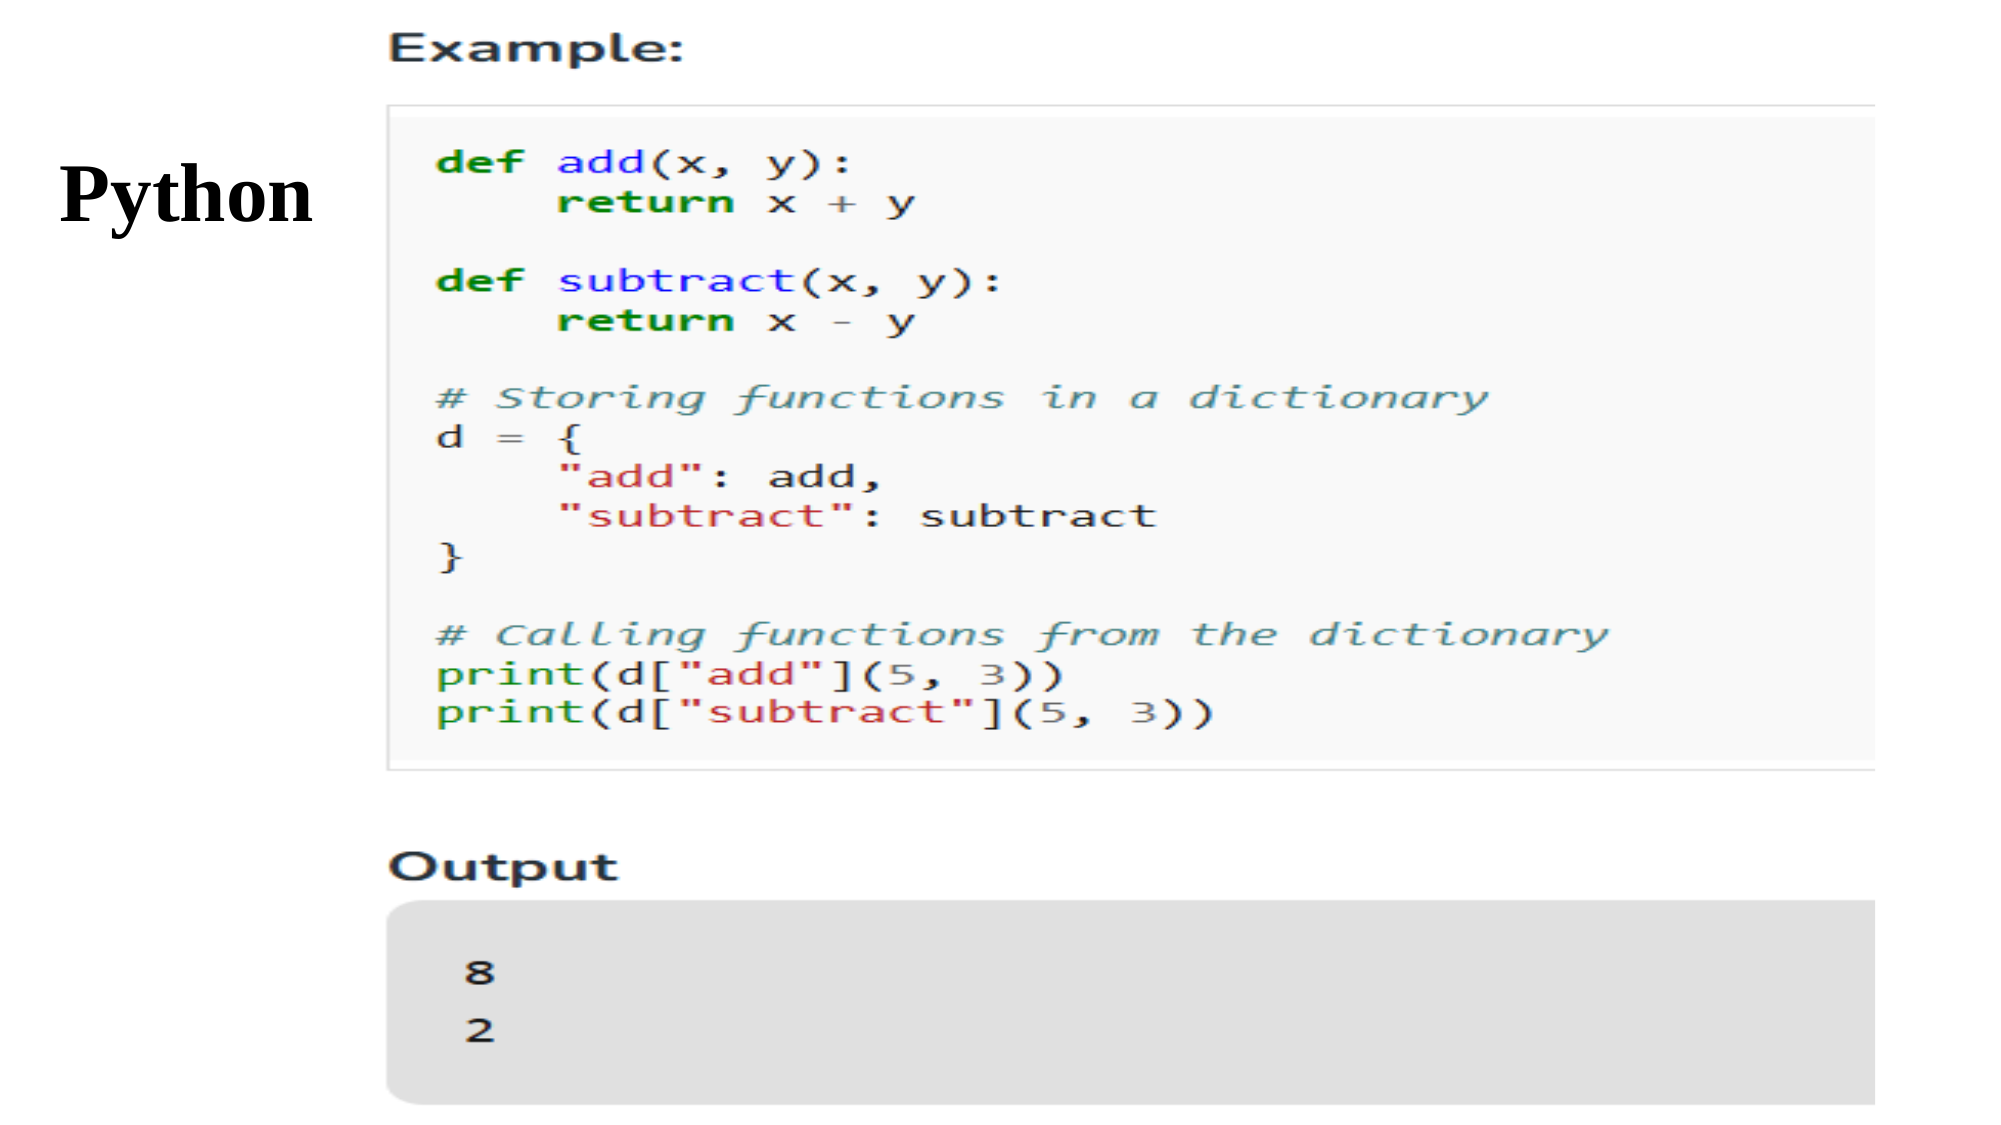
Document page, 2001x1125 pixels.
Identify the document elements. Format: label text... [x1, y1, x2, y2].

text_box Python [44, 130, 339, 246]
picture [363, 17, 1876, 1125]
